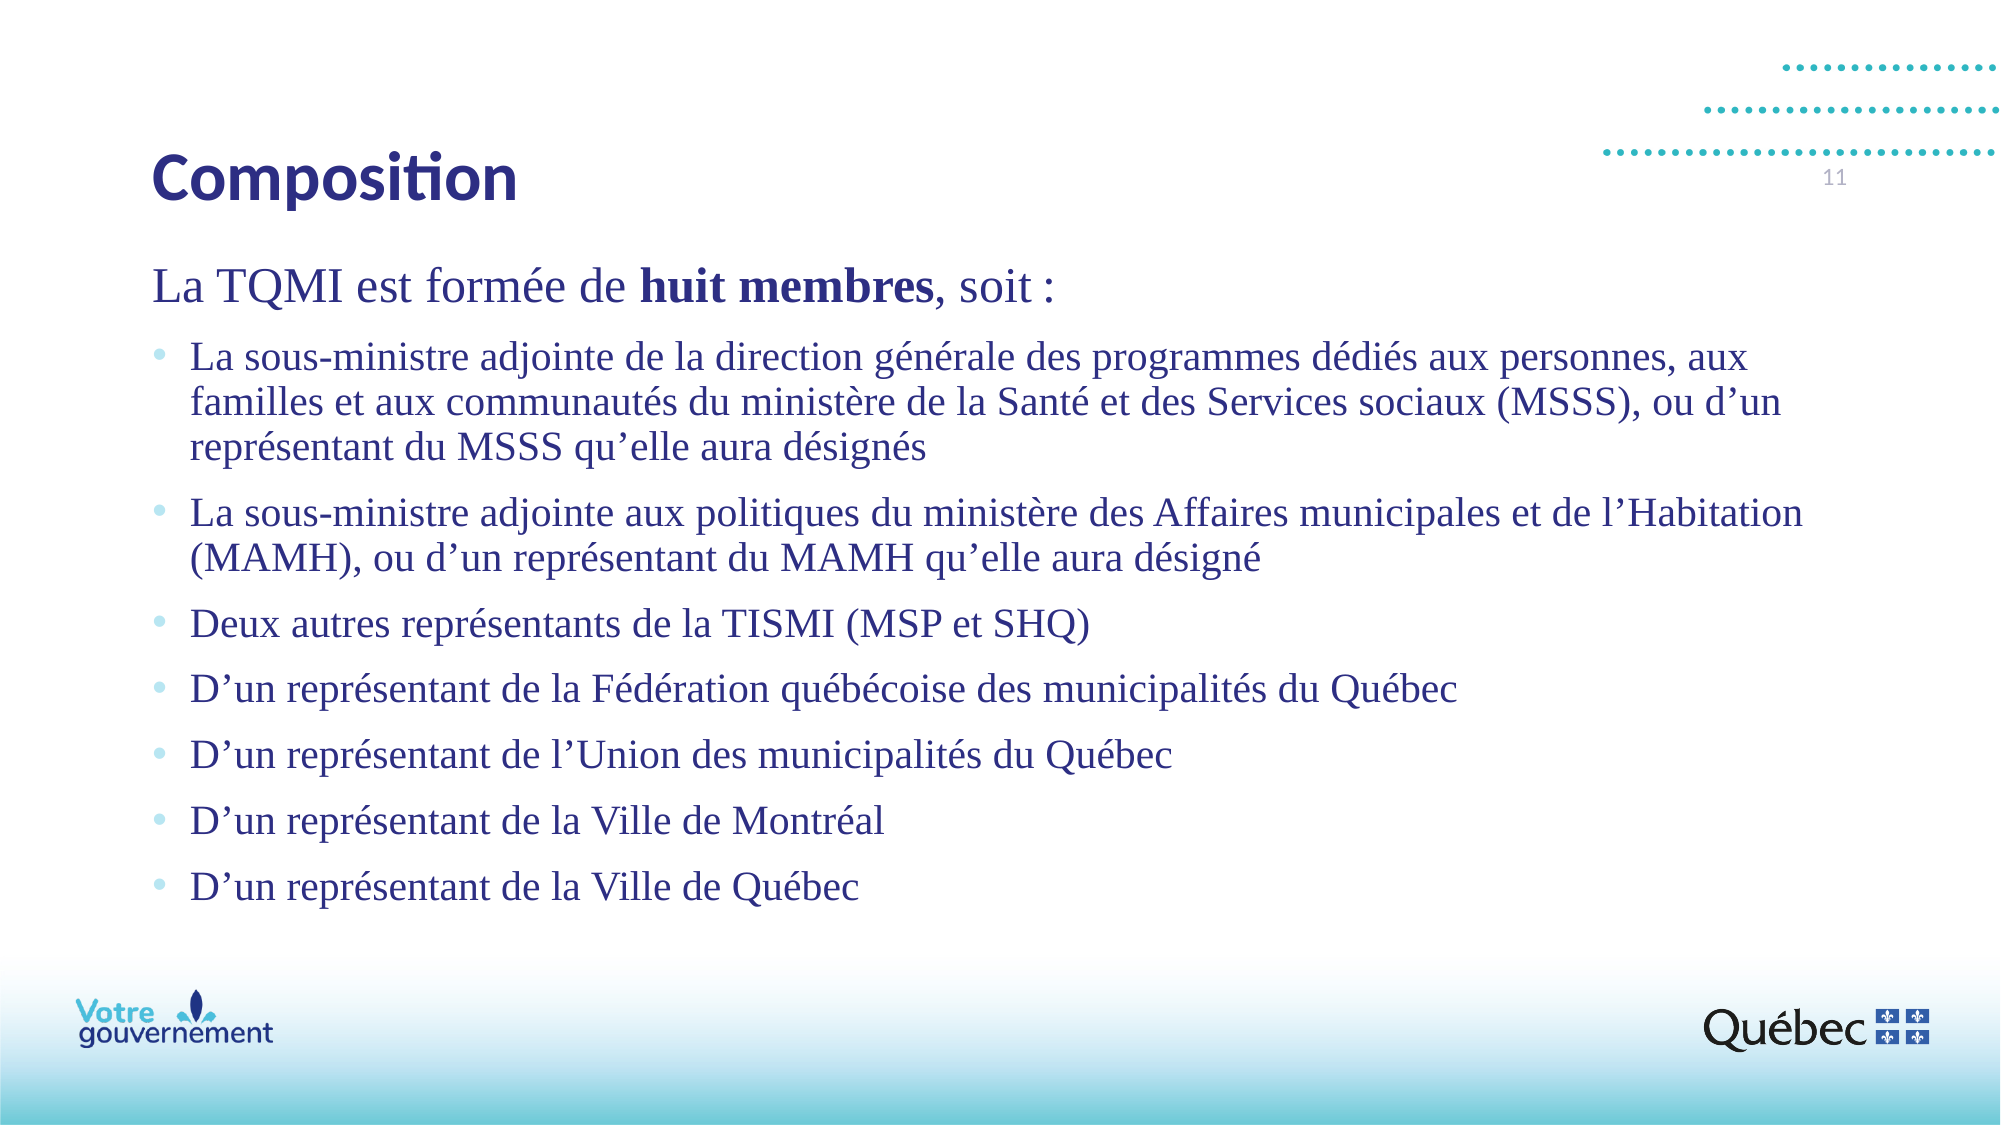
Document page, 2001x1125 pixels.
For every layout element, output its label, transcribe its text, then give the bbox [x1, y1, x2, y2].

picture [0, 0, 2001, 1125]
title Composition [137, 132, 1863, 223]
slide_number 11 [1412, 145, 1863, 206]
list La TQMI est formée de huit membres, soit : La sous-ministre adjointe de la direction générale des programmes dédiés aux personnes, aux familles et aux communautés du ministère de la Santé et des Services sociaux (MSSS), ou d’un représentant du MSSS qu’elle aura désignés La sous-ministre adjointe aux politiques du ministère des Affaires municipales et de l’Habitation (MAMH), ou d’un représentant du MAMH qu’elle aura désigné Deux autres représentants de la TISMI (MSP et SHQ) D’un représentant de la Fédération québécoise des municipalités du Québec D’un représentant de l’Union des municipalités du Québec D’un représentant de la Ville de Montréal D’un représentant de la Ville de Québec [137, 252, 1863, 966]
